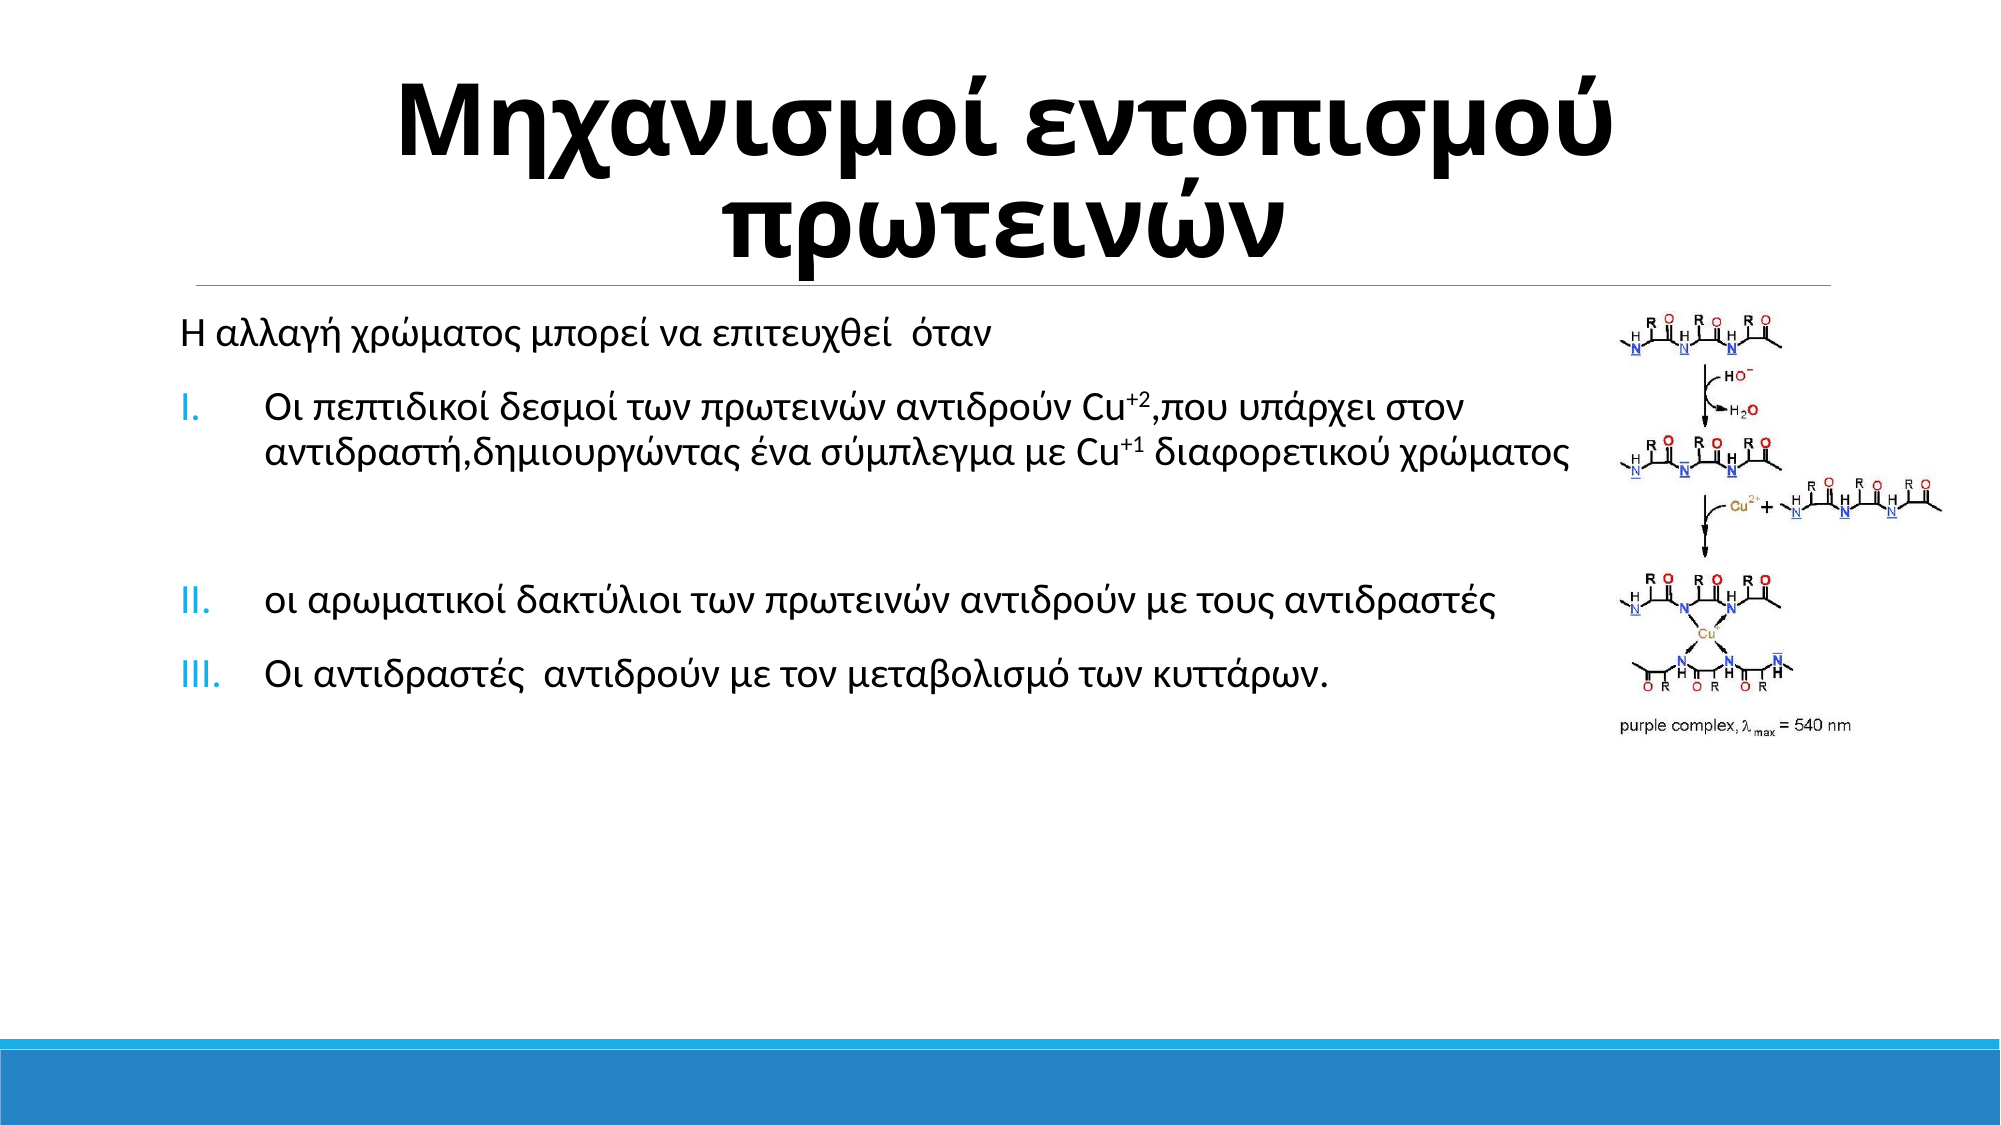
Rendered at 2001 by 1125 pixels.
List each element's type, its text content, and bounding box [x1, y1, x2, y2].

list Η αλλαγή χρώματος μπορεί να επιτευχθεί όταν Οι πεπτιδικοί δεσμοί των πρωτεινών αντιδρούν Cu+2,που υπάρχει στον αντιδραστή,δημιουργώντας ένα σύμπλεγμα με Cu+1 διαφορετικού χρώματος οι αρωματικοί δακτύλιοι των πρωτεινών αντιδρούν με τους αντιδραστές Οι αντιδραστές αντιδρούν με τον μεταβολισμό των κυττάρων. [180, 302, 1830, 963]
title Μηχανισμοί εντοπισμού πρωτεινών [180, 47, 1830, 285]
picture [1615, 311, 1945, 739]
